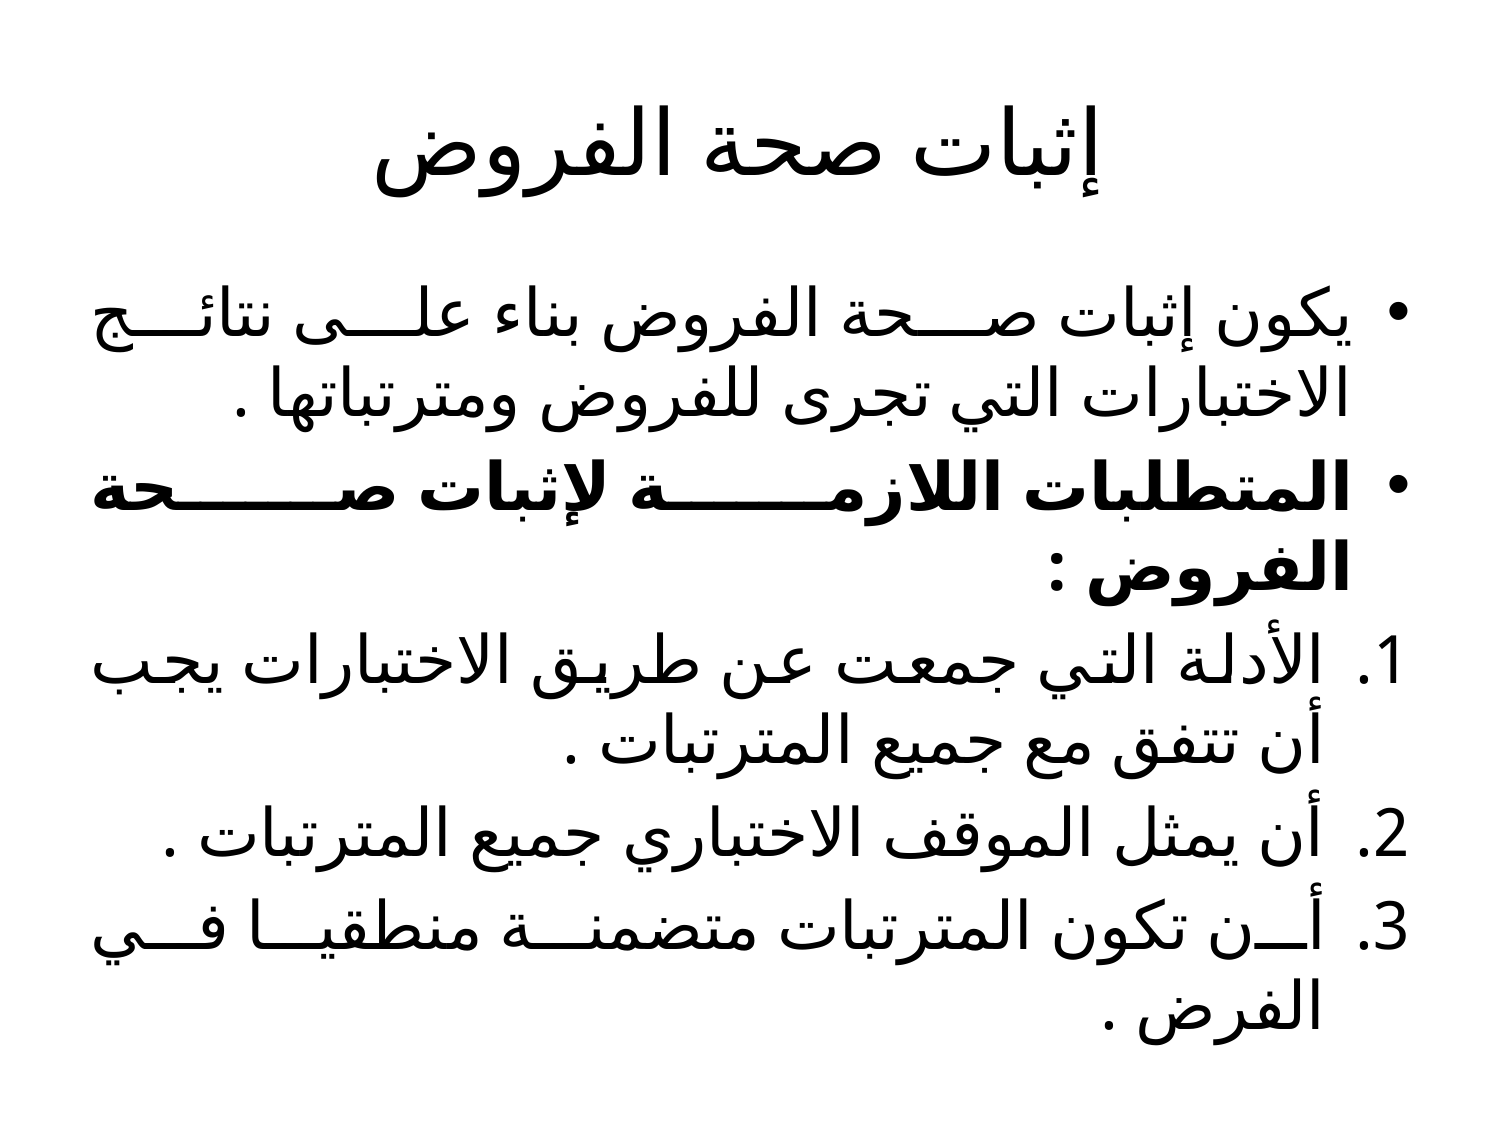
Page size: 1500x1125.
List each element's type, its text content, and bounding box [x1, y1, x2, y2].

list يكون إثبات صحة الفروض بناء على نتائج الاختبارات التي تجرى للفروض ومترتباتها . المتطلبات اللازمة لإثبات صحة الفروض : الأدلة التي جمعت عن طريق الاختبارات يجب أن تتفق مع جميع المترتبات . أن يمثل الموقف الاختباري جميع المترتبات . أن تكون المترتبات متضمنة منطقيا في الفرض . [75, 262, 1425, 1005]
title إثبات صحة الفروض [75, 45, 1425, 233]
